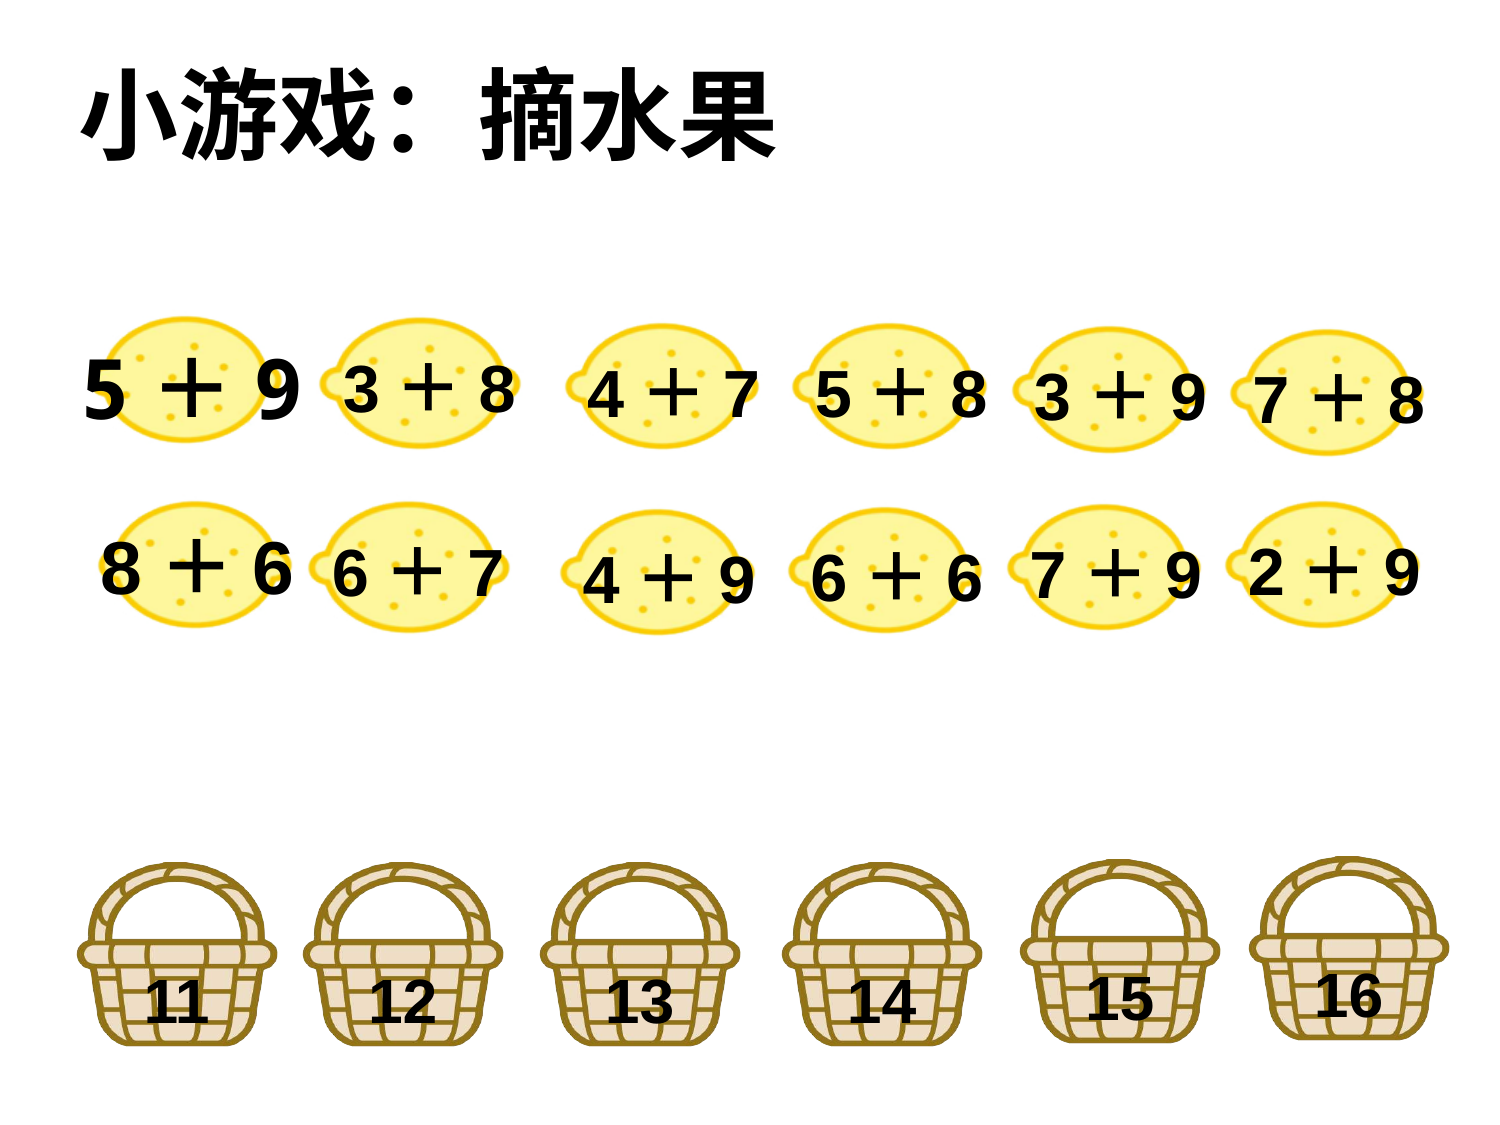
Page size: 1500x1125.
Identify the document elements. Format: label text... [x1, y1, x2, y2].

text_box 小游戏：摘水果 [63, 21, 815, 180]
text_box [1248, 856, 1450, 1041]
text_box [316, 310, 526, 452]
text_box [557, 502, 760, 638]
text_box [1009, 319, 1211, 456]
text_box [85, 309, 292, 446]
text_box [789, 316, 992, 452]
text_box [95, 494, 297, 631]
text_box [302, 862, 504, 1047]
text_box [781, 862, 983, 1047]
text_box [1004, 497, 1206, 634]
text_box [785, 500, 987, 636]
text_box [539, 862, 741, 1047]
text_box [1222, 494, 1425, 631]
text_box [305, 494, 515, 636]
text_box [1227, 322, 1429, 459]
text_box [562, 316, 764, 452]
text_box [1019, 859, 1221, 1044]
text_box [76, 862, 278, 1047]
